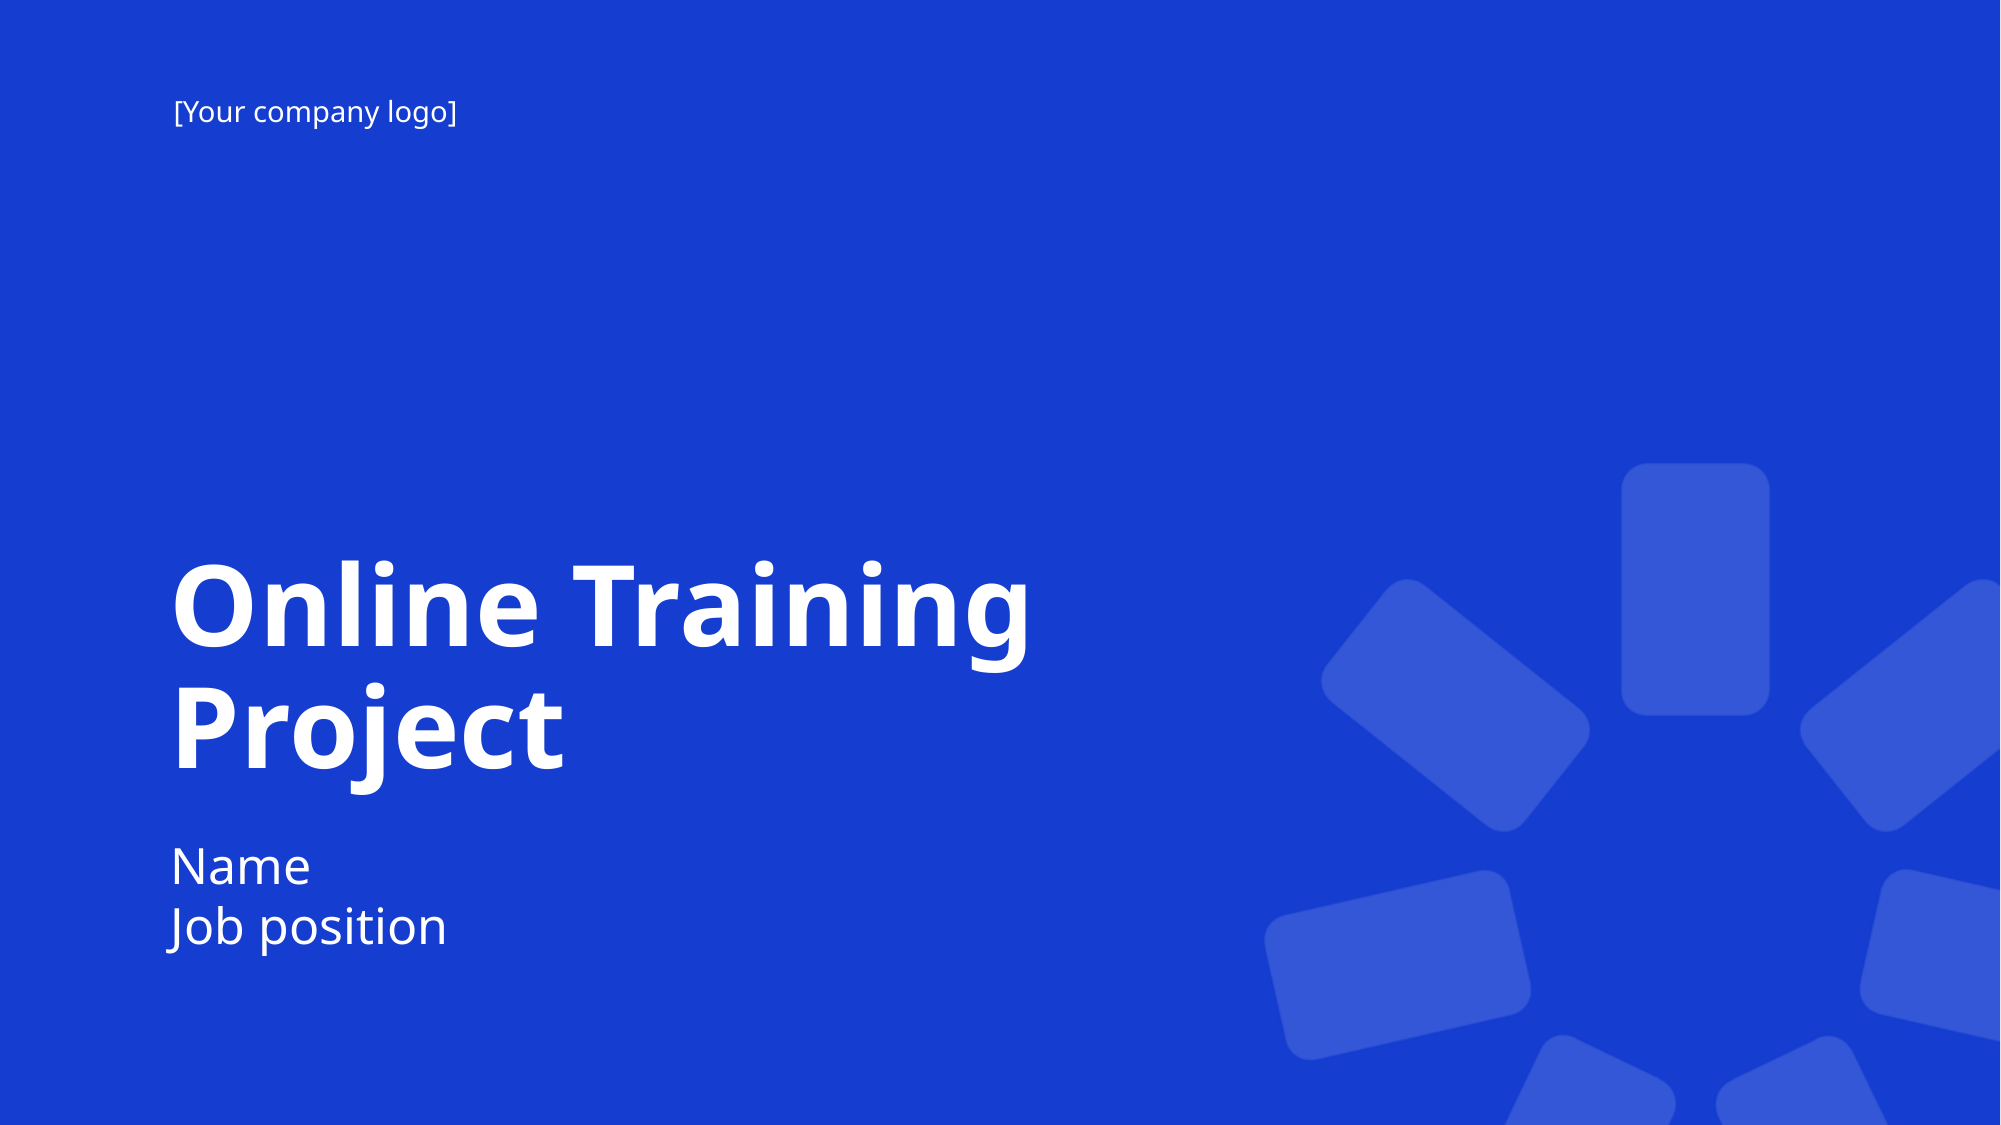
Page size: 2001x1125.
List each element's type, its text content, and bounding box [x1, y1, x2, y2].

text_box [Your company logo] [158, 85, 1219, 136]
text_box Name Job position [155, 826, 877, 962]
text_box Online Training Project [154, 542, 1169, 800]
picture [0, 0, 2001, 1125]
